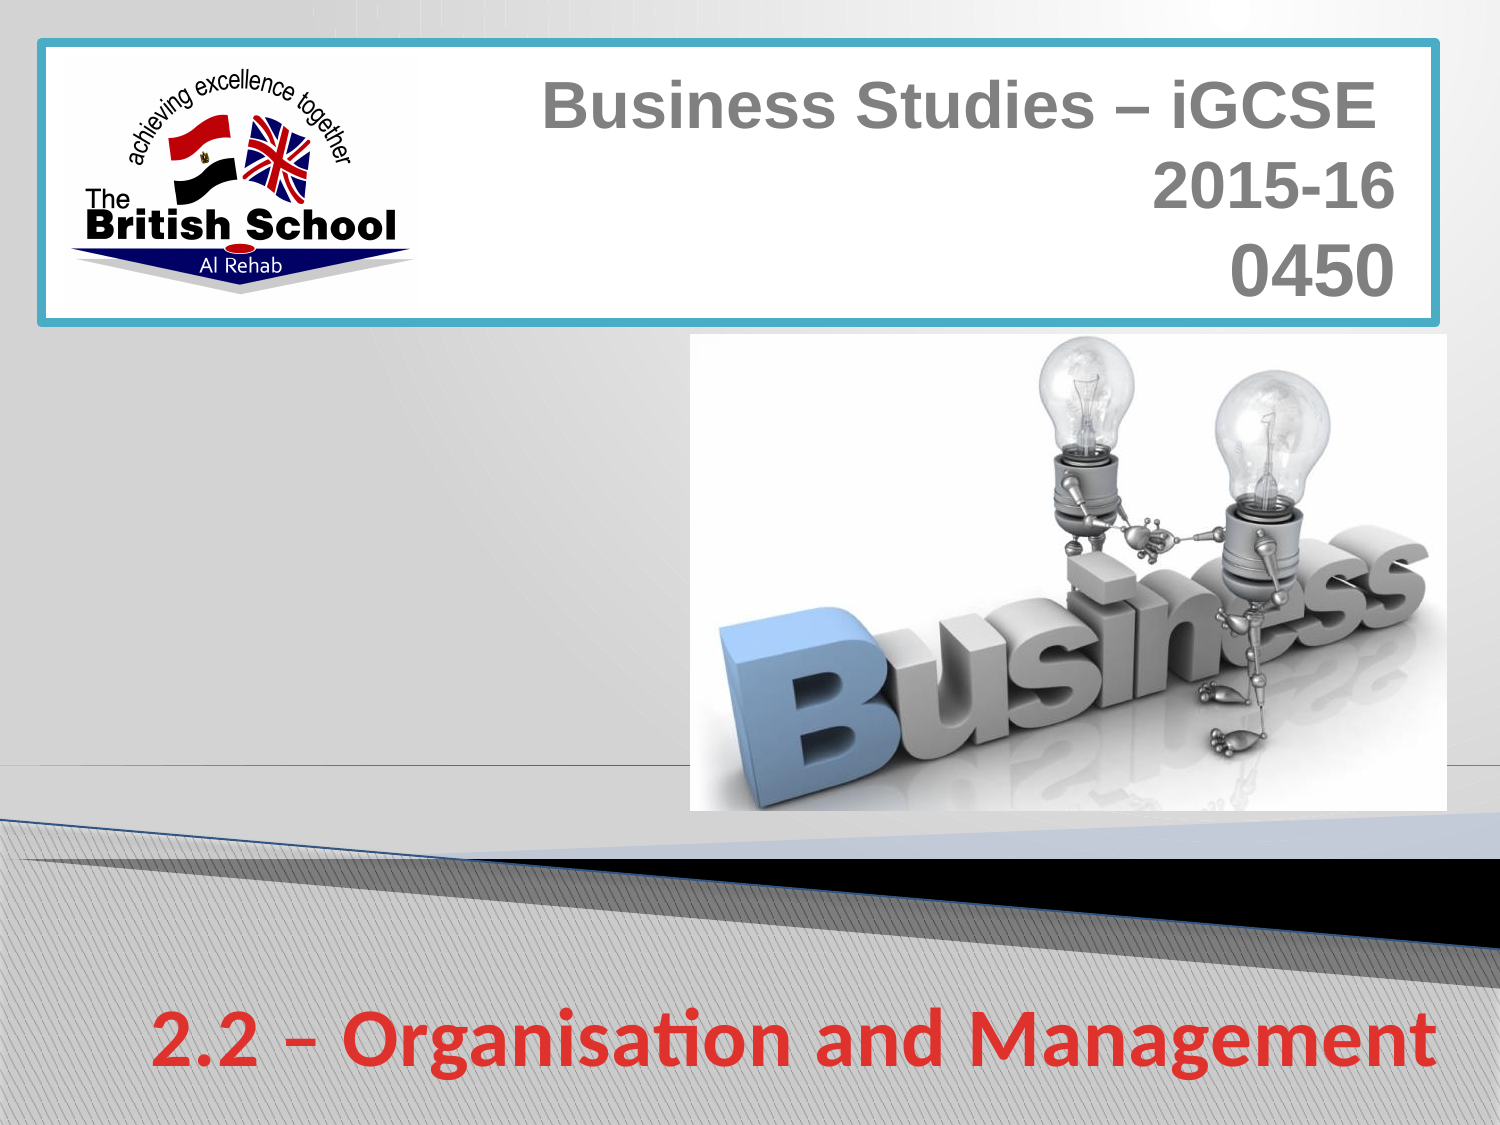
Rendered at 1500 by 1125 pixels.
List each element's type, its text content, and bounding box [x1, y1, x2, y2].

text_box Business Studies – iGCSE 2015-16 0450 [420, 54, 1412, 320]
picture [690, 334, 1448, 811]
picture [64, 54, 420, 312]
picture [5, 859, 1500, 989]
subtitle 2.2 – Organisation and Management [41, 975, 1459, 1103]
text_box [37, 38, 1440, 327]
